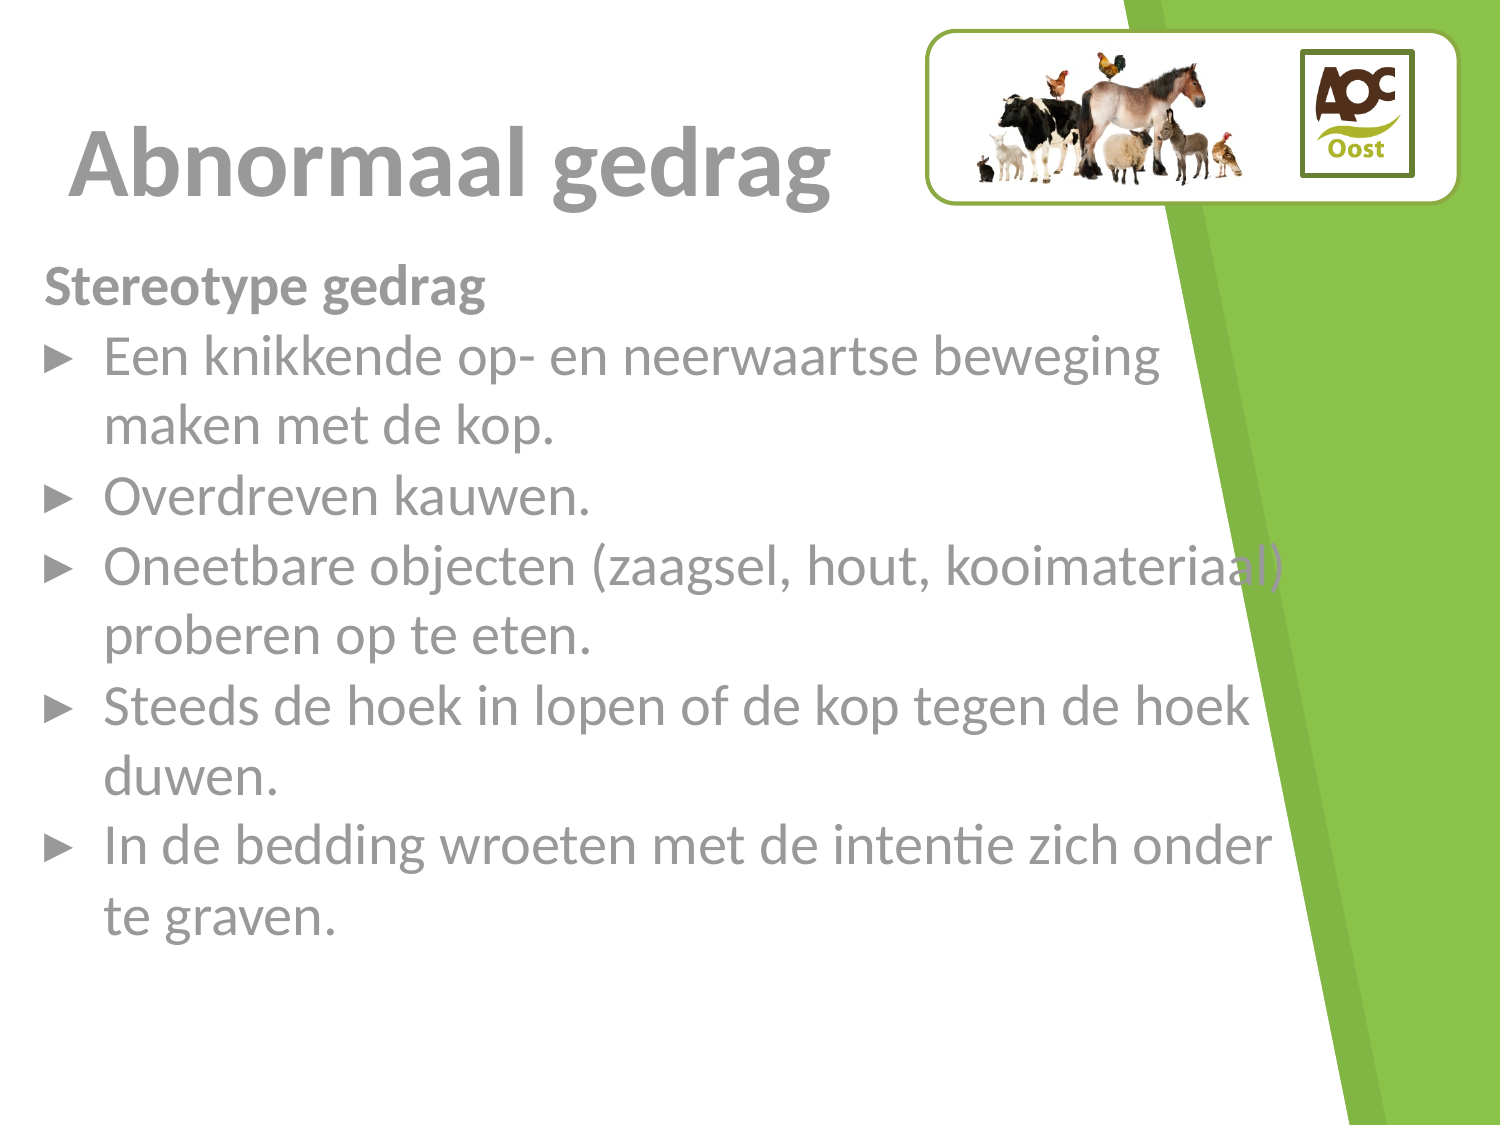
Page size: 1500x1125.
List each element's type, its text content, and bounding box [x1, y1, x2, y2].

list Stereotype gedrag Een knikkende op- en neerwaartse beweging maken met de kop. Overdreven kauwen. Oneetbare objecten (zaagsel, hout, kooimateriaal) proberen op te eten. Steeds de hoek in lopen of de kop tegen de hoek duwen. In de bedding wroeten met de intentie zich onder te graven. [29, 231, 1317, 1071]
title Abnormaal gedrag [53, 90, 927, 231]
picture [974, 42, 1260, 191]
text_box [925, 28, 1461, 206]
picture [1304, 54, 1410, 173]
